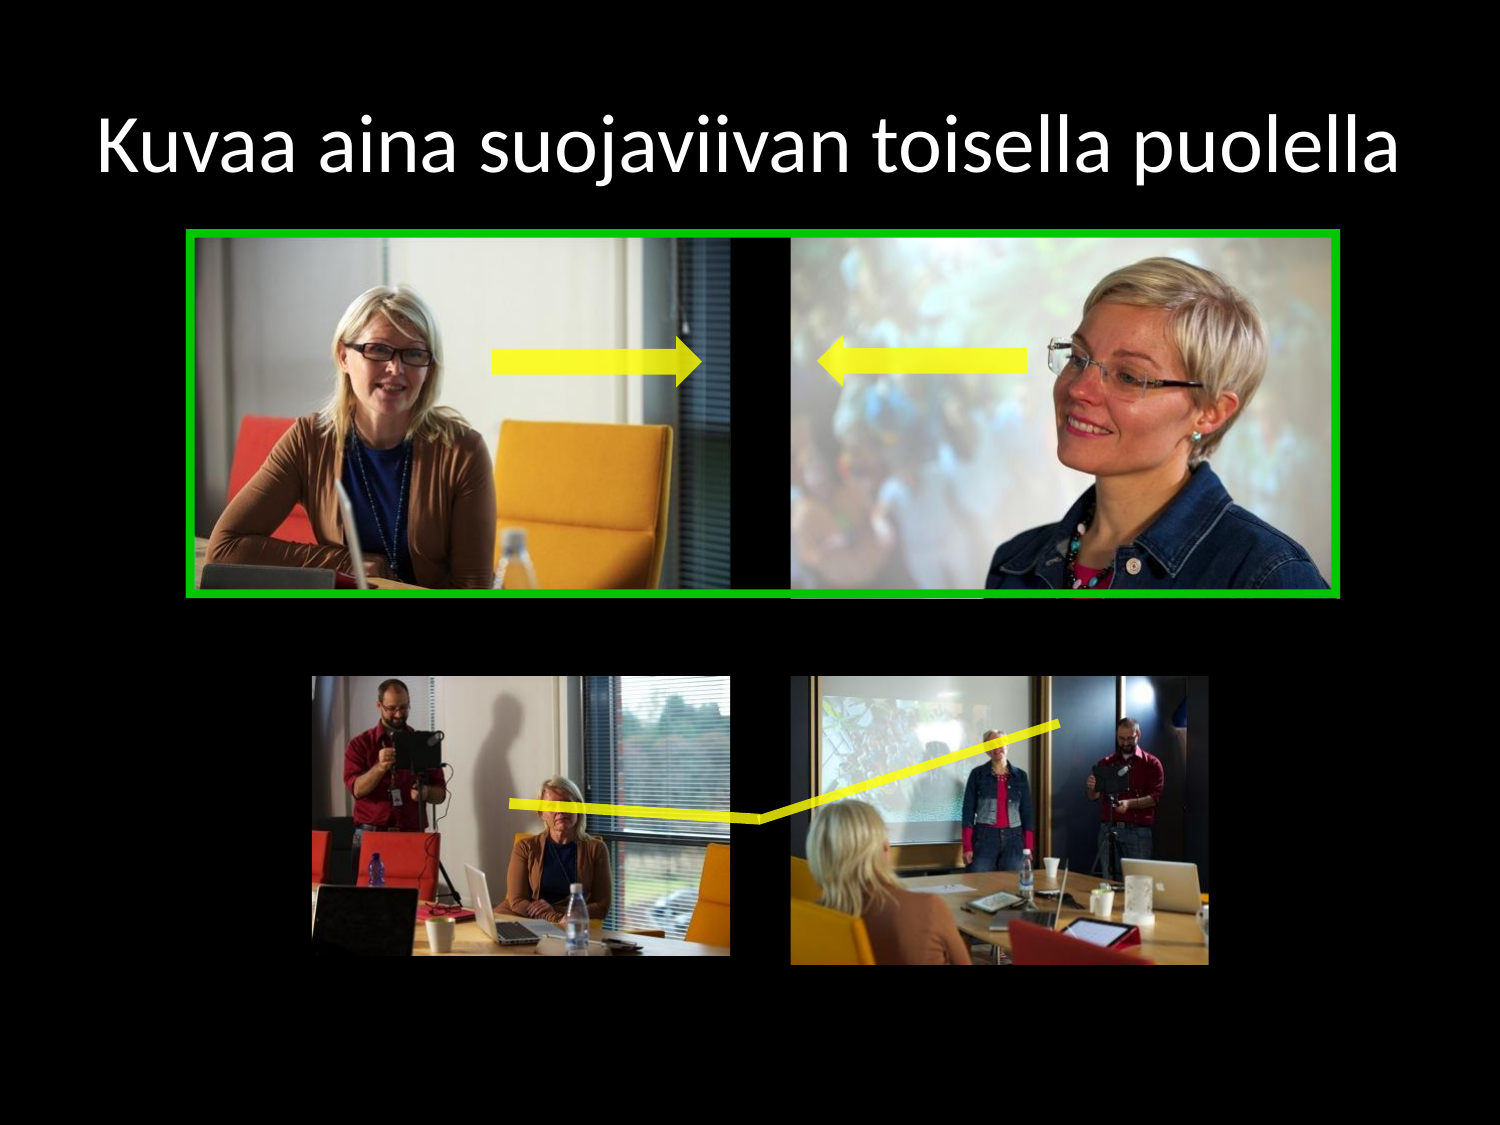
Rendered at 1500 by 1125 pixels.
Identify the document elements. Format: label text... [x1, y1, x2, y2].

text_box [508, 798, 761, 825]
text_box [790, 676, 1209, 965]
text_box [816, 335, 1027, 387]
title Kuvaa aina suojaviivan toisella puolella [75, 45, 1425, 233]
text_box [492, 335, 703, 388]
text_box [311, 676, 731, 956]
text_box [185, 229, 1341, 599]
text_box [790, 238, 1331, 589]
text_box [760, 718, 1061, 825]
text_box [195, 238, 731, 589]
